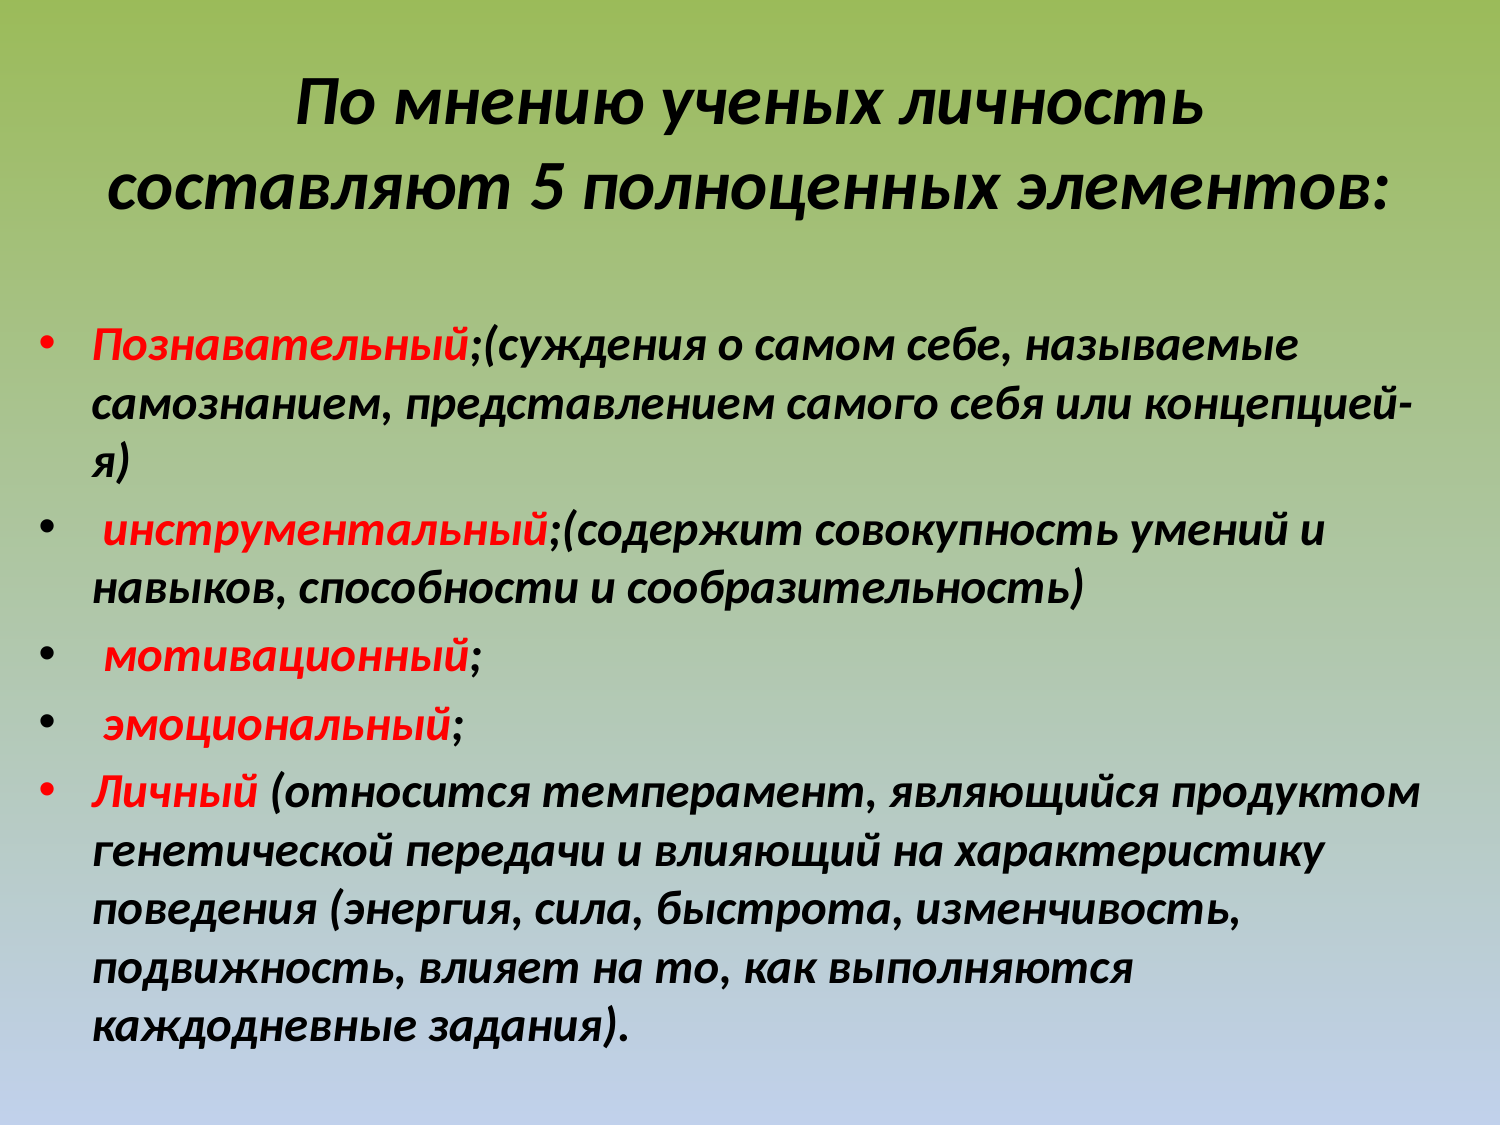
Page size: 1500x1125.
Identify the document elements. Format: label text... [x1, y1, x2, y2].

list Познавательный;(суждения о самом себе, называемые самознанием, представлением самого себя или концепцией-я) инструментальный;(содержит совокупность умений и навыков, способности и сообразительность) мотивационный; эмоциональный; Личный (относится темперамент, являющийся продуктом генетической передачи и влияющий на характеристику поведения (энергия, сила, быстрота, изменчивость, подвижность, влияет на то, как выполняются каждодневные задания). [23, 304, 1465, 1067]
title По мнению ученых личность составляют 5 полноценных элементов: [75, 45, 1425, 233]
